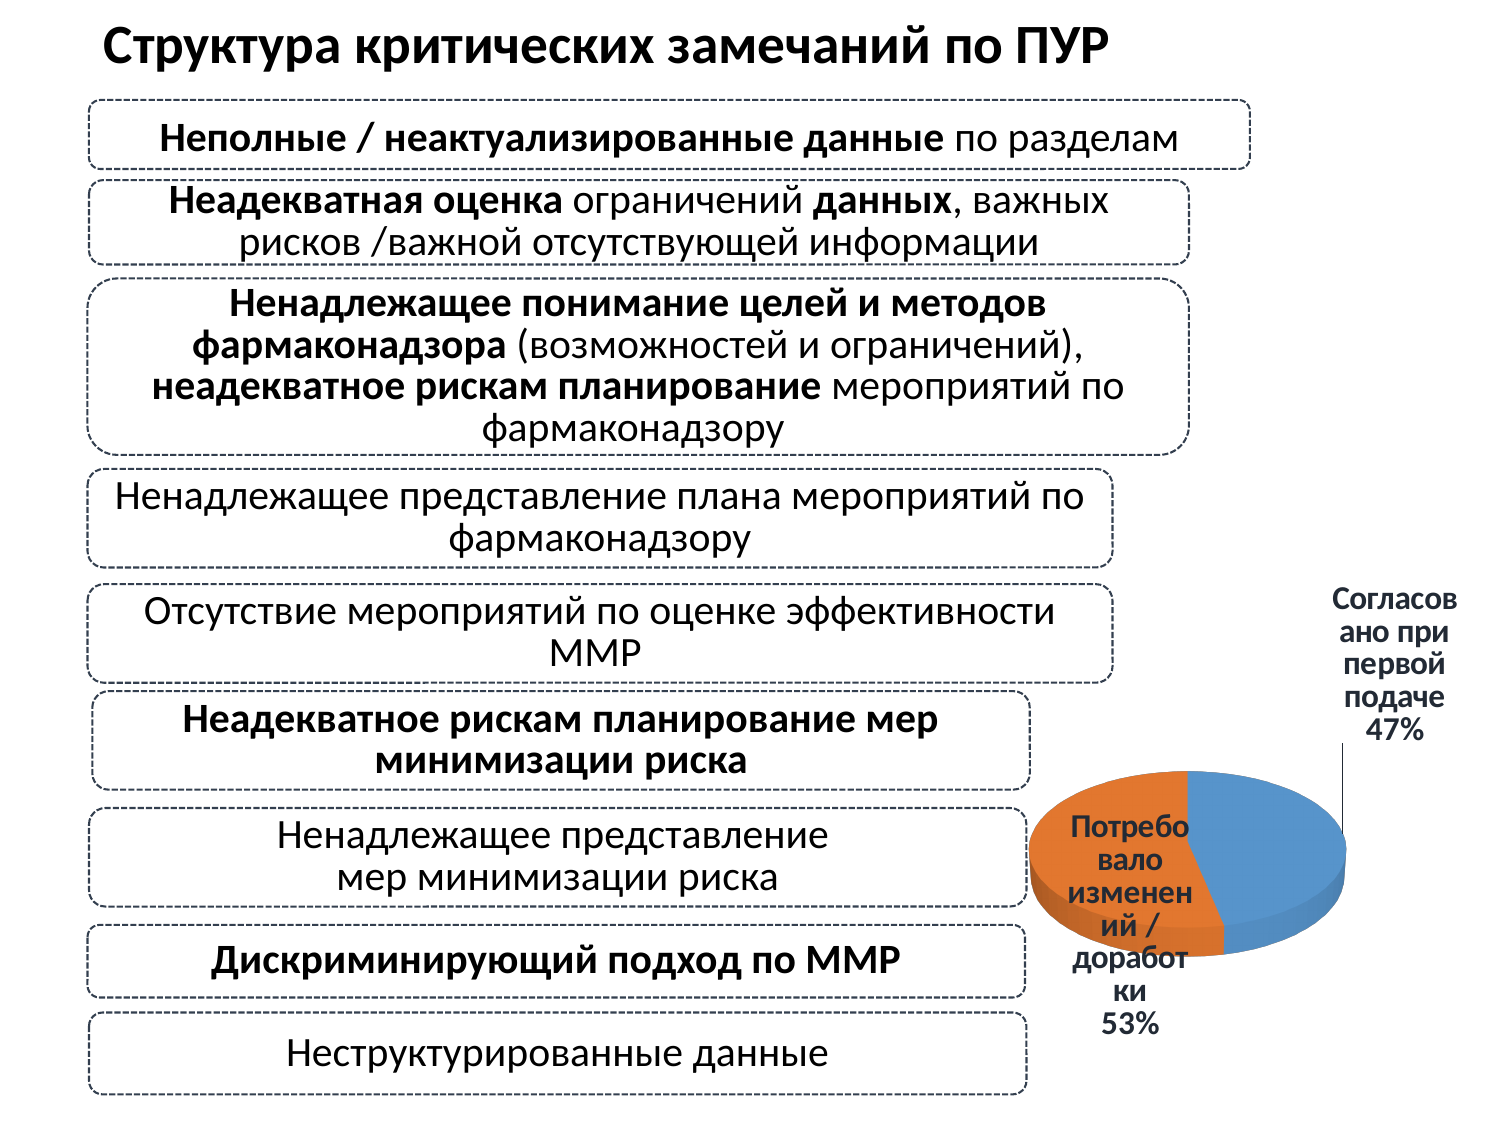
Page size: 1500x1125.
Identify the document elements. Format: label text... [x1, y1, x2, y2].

text_box Ненадлежащее представление плана мероприятий по фармаконадзору [86, 467, 1114, 569]
text_box Неструктурированные данные [87, 1011, 1028, 1096]
title Структура критических замечаний по ПУР [88, 8, 1383, 84]
text_box Отсутствие мероприятий по оценке эффективности ММР [86, 583, 862, 684]
text_box Дискриминирующий подход по ММР [86, 923, 862, 999]
text_box Неадекватное рискам планирование мер минимизации риска [91, 690, 862, 791]
text_box Неполные / неактуализированные данные по разделам [87, 98, 1251, 171]
text_box Неадекватная оценка ограничений данных, важных рисков /важной отсутствующей информации [87, 179, 1191, 266]
text_box Ненадлежащее представление мер минимизации риска [87, 806, 862, 908]
text_box Ненадлежащее понимание целей и методов фармаконадзора (возможностей и ограничений), неадекватное рискам планирование мероприятий по фармаконадзору [86, 277, 1190, 456]
chart [862, 584, 1500, 1043]
